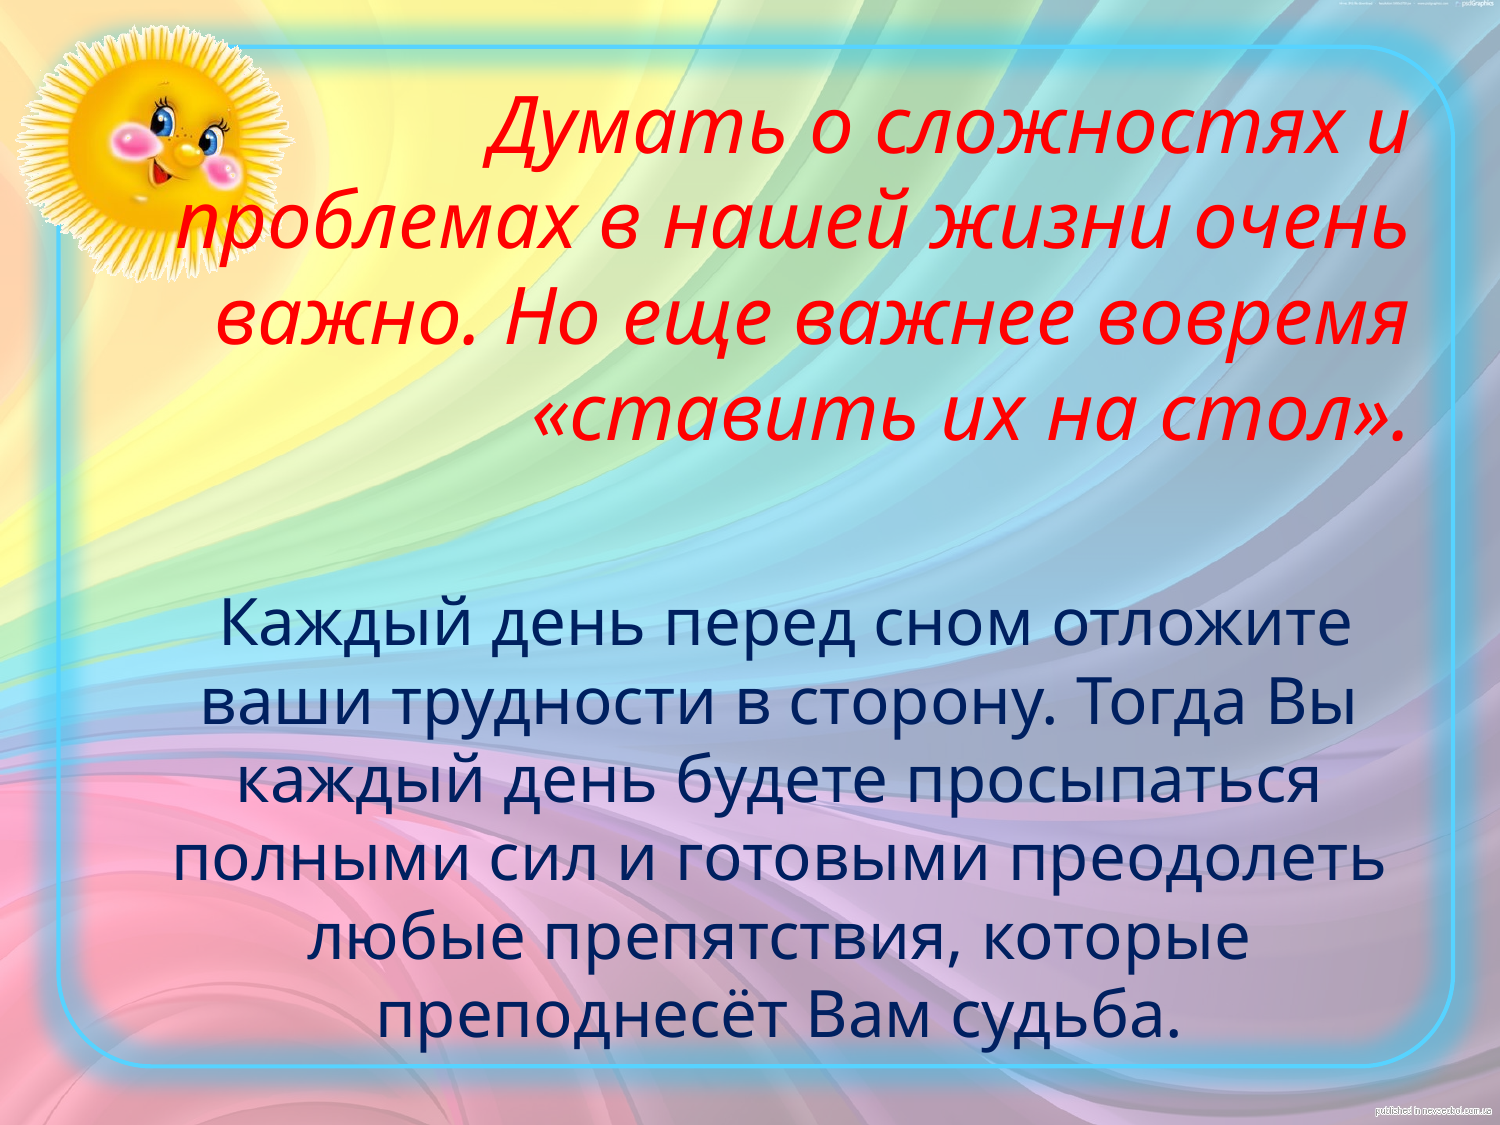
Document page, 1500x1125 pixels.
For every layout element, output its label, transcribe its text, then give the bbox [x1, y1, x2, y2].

list Думать о сложностях и проблемах в нашей жизни очень важно. Но еще важнее вовремя «ставить их на стол». Каждый день перед сном отложите ваши трудности в сторону. Тогда Вы каждый день будете просыпаться полными сил и готовыми преодолеть любые препятствия, которые преподнесёт Вам судьба. [76, 66, 1427, 1059]
picture [11, 11, 340, 340]
